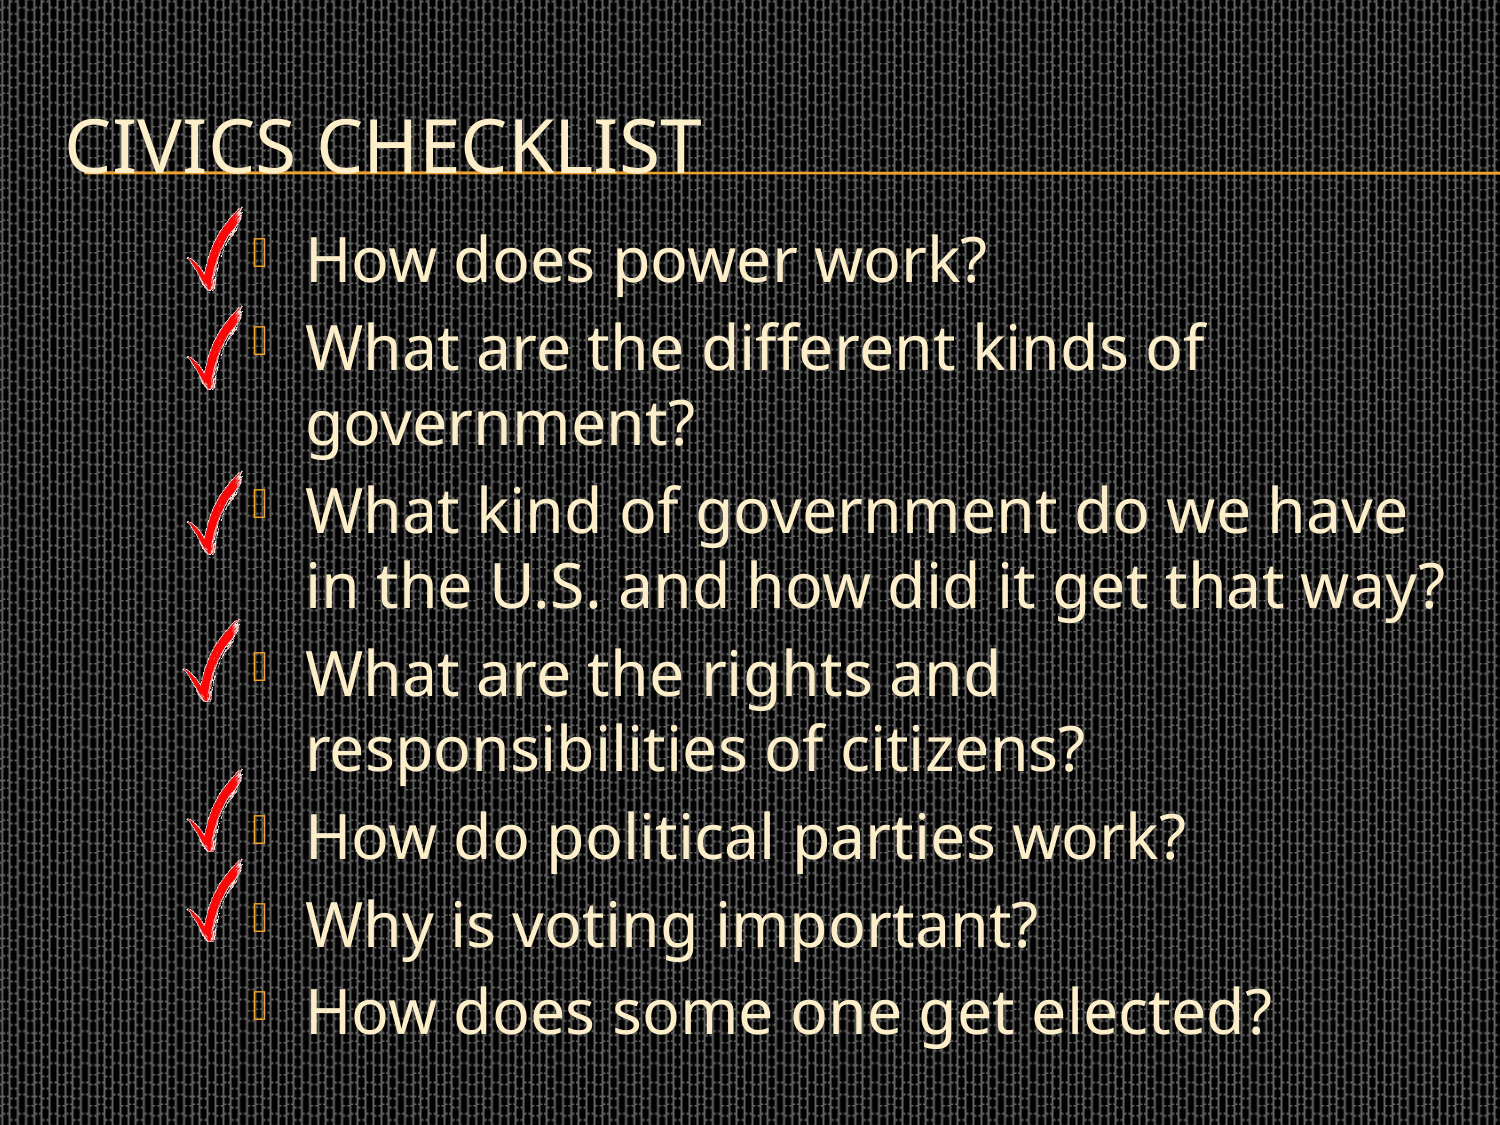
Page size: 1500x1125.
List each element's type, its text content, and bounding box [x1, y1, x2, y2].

picture [174, 612, 248, 711]
list How does power work? What are the different kinds of government? What kind of government do we have in the U.S. and how did it get that way? What are the rights and responsibilities of citizens? How do political parties work? Why is voting important? How does some one get elected? [237, 212, 1463, 1088]
title Civics Checklist [50, 75, 1475, 213]
picture [177, 200, 251, 398]
picture [177, 464, 251, 563]
picture [177, 762, 251, 951]
